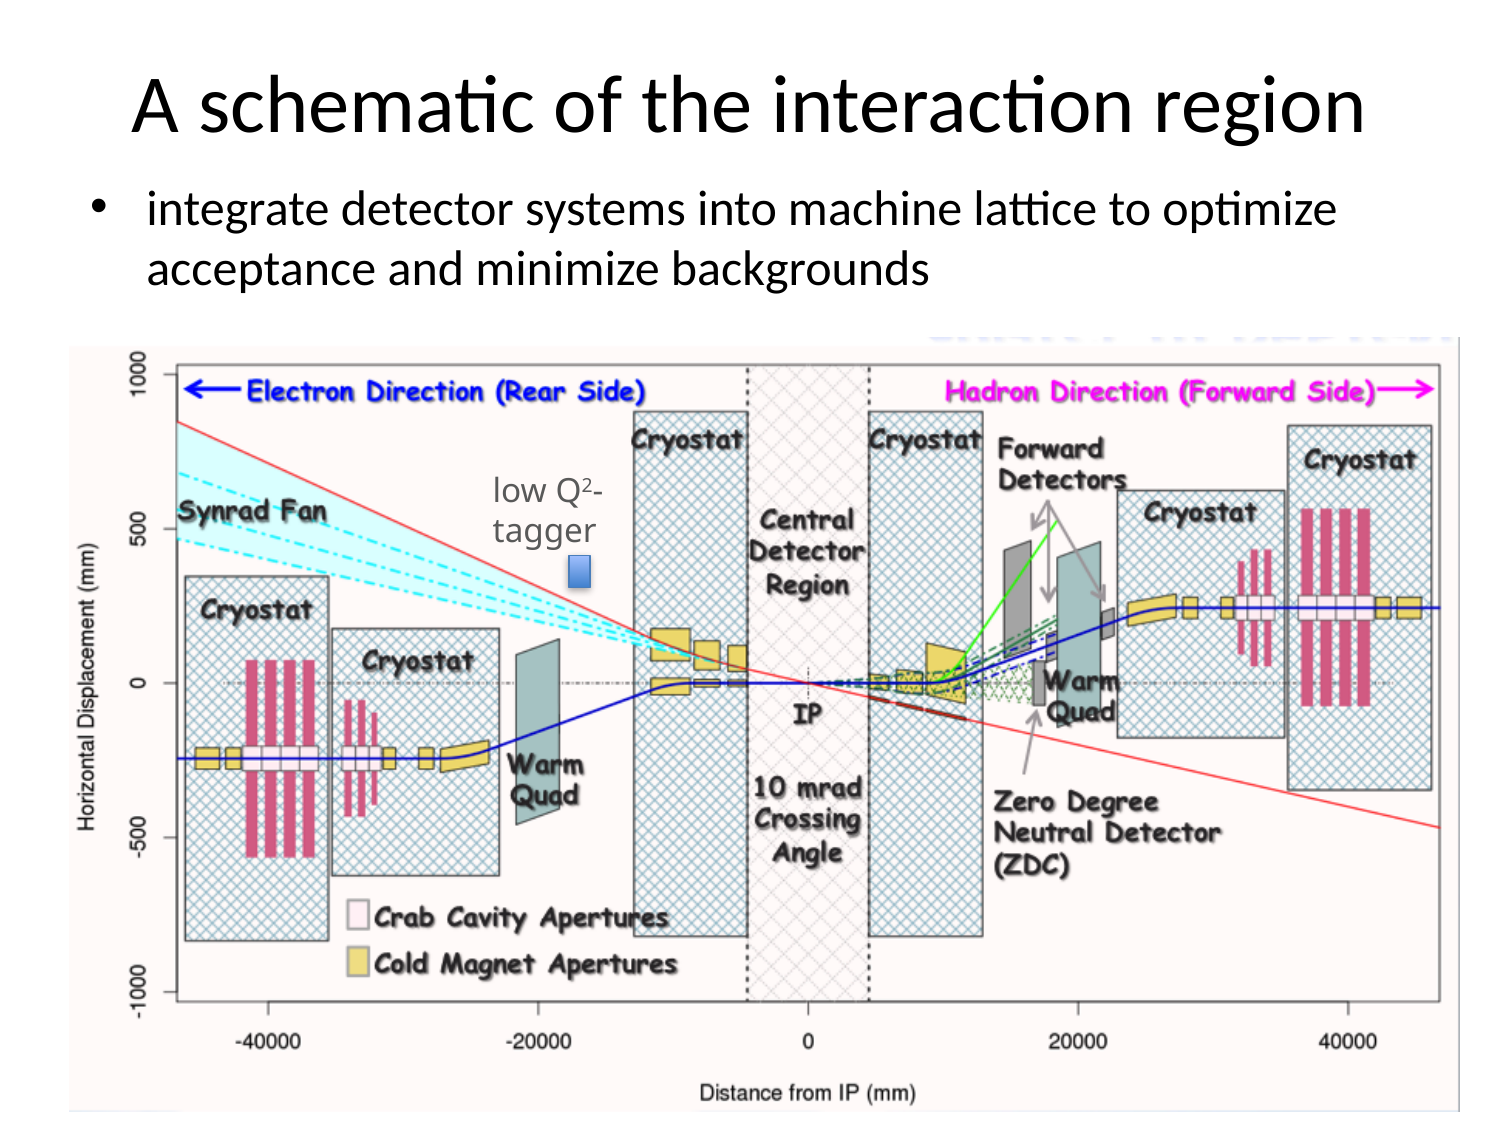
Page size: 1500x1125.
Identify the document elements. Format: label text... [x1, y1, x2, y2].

list integrate detector systems into machine lattice to optimize acceptance and minimize backgrounds [75, 168, 1425, 336]
title A schematic of the interaction region [75, 31, 1425, 168]
picture [69, 337, 1461, 1112]
